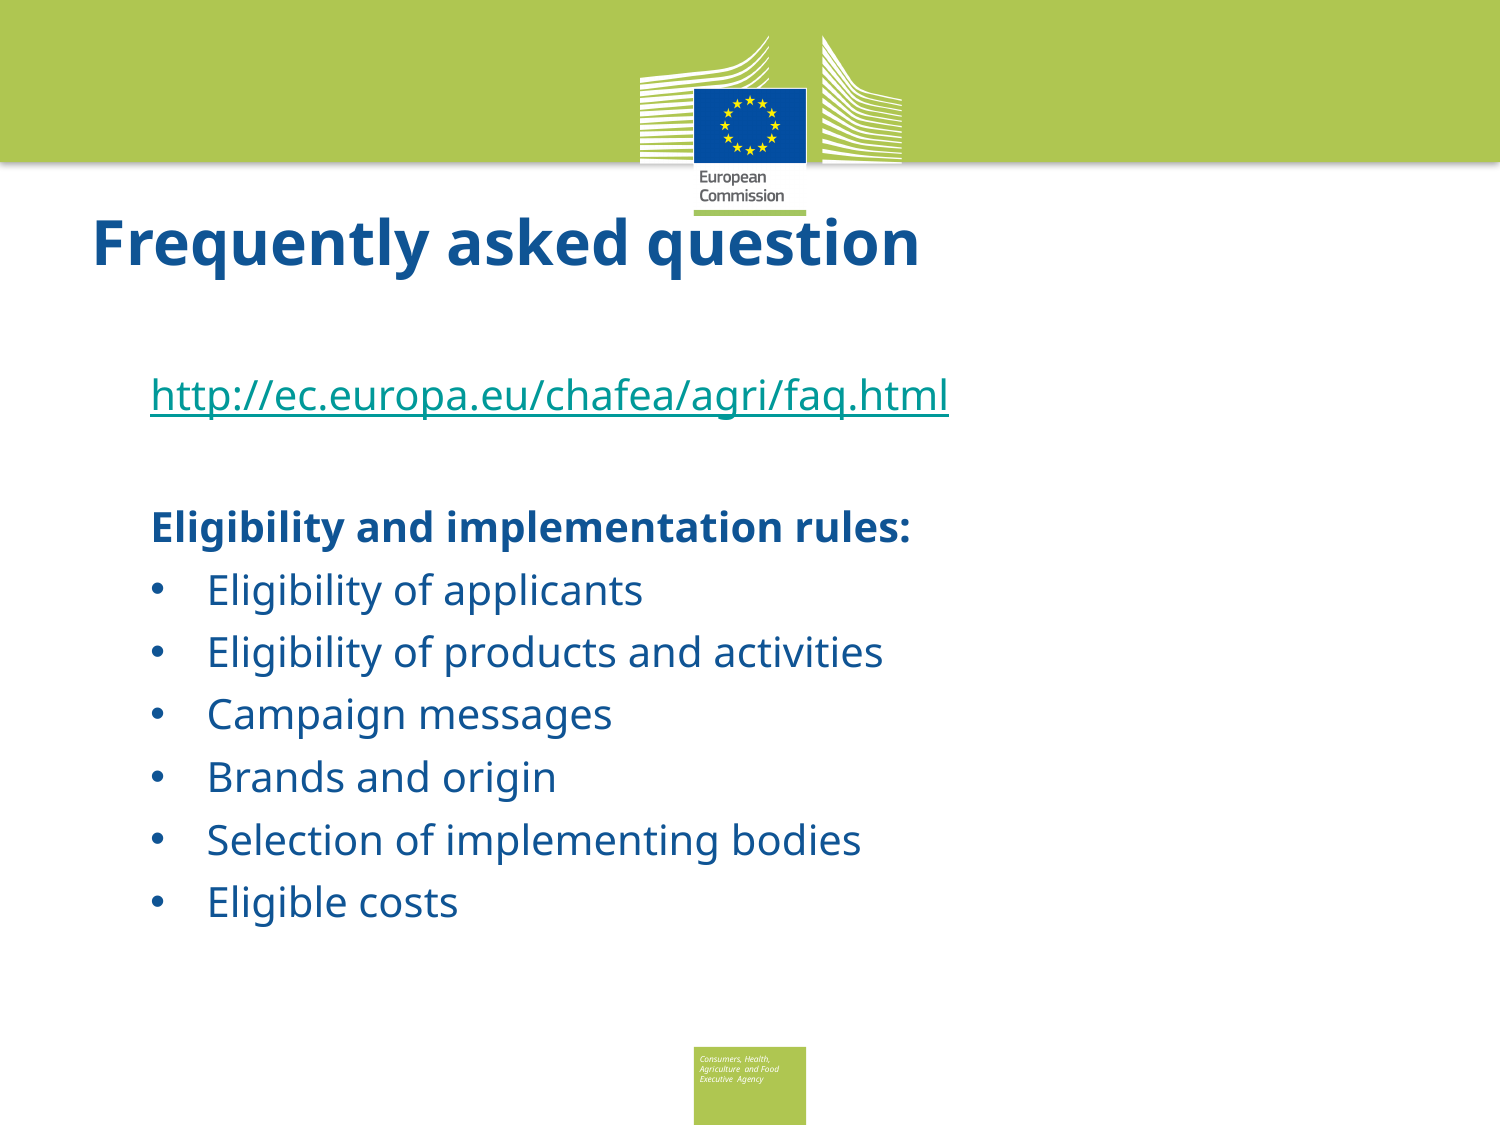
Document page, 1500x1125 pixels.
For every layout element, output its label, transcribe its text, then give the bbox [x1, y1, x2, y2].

picture [640, 35, 902, 216]
title Frequently asked question [76, 243, 1428, 398]
text_box http://ec.europa.eu/chafea/agri/faq.html Eligibility and implementation rules: Eligibility of applicants Eligibility of products and activities Campaign messages Brands and origin Selection of implementing bodies Eligible costs [135, 298, 1400, 934]
